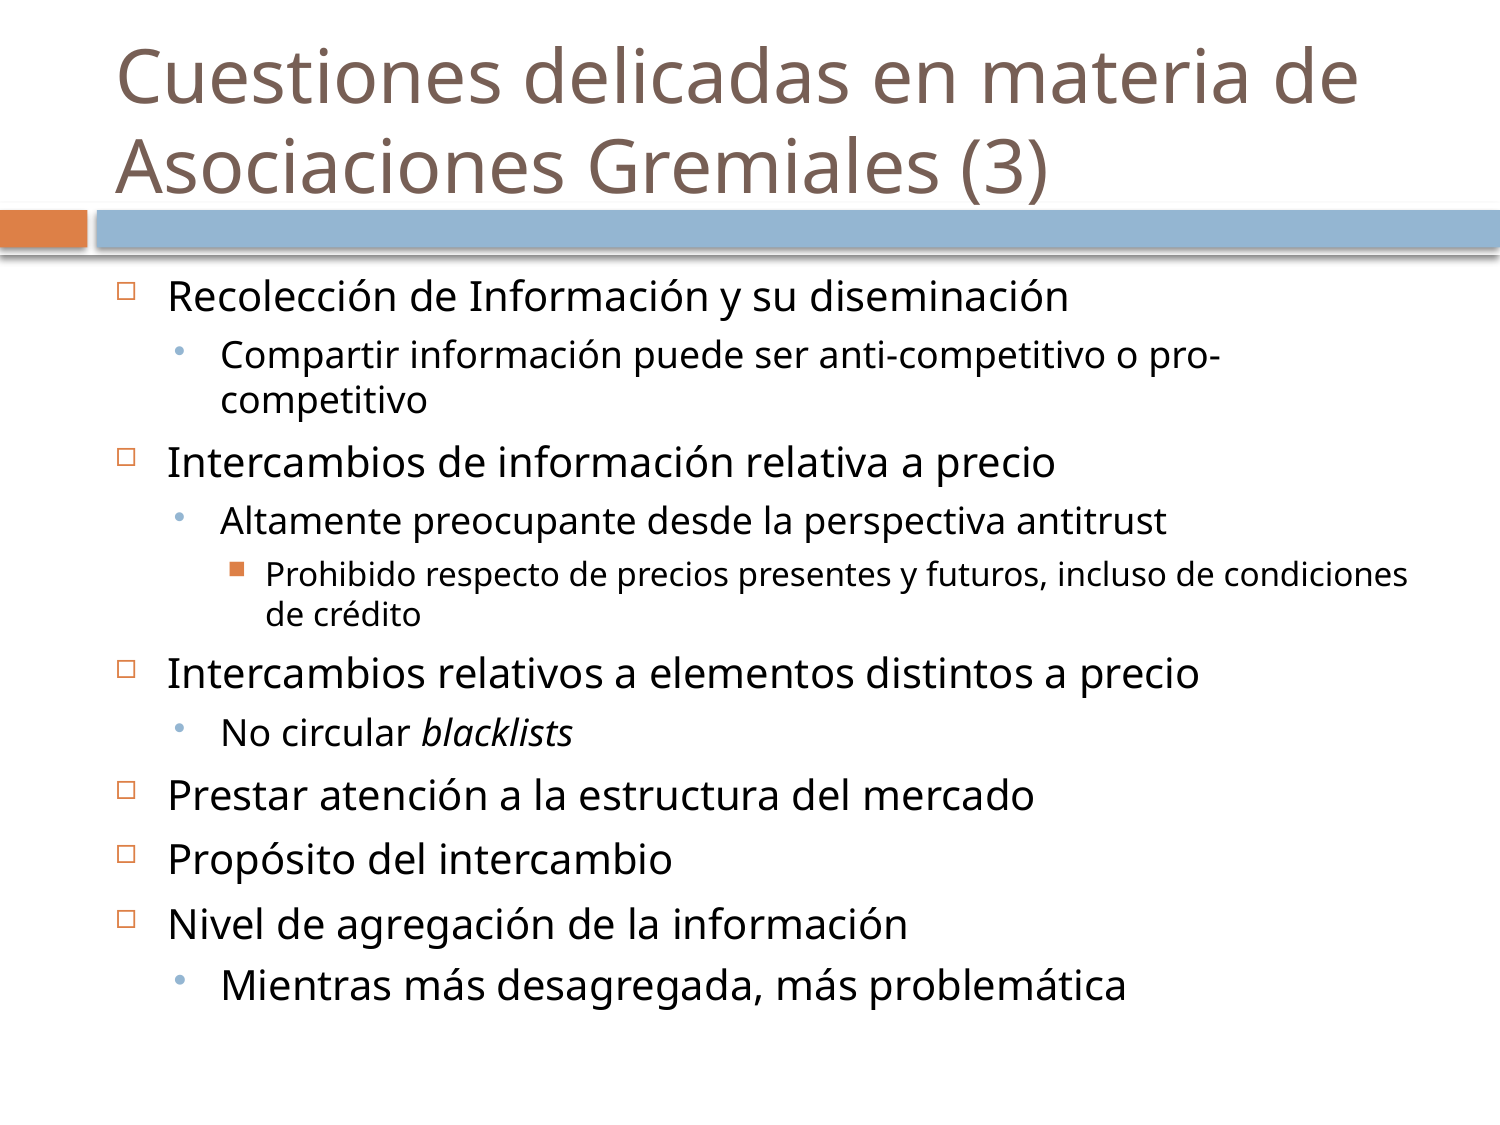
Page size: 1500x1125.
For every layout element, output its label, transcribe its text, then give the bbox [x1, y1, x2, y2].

title Cuestiones delicadas en materia de Asociaciones Gremiales (3) [100, 37, 1438, 200]
list Recolección de Información y su diseminación Compartir información puede ser anti-competitivo o pro-competitivo Intercambios de información relativa a precio Altamente preocupante desde la perspectiva antitrust Prohibido respecto de precios presentes y futuros, incluso de condiciones de crédito Intercambios relativos a elementos distintos a precio No circular blacklists Prestar atención a la estructura del mercado Propósito del intercambio Nivel de agregación de la información Mientras más desagregada, más problemática [100, 262, 1438, 1000]
